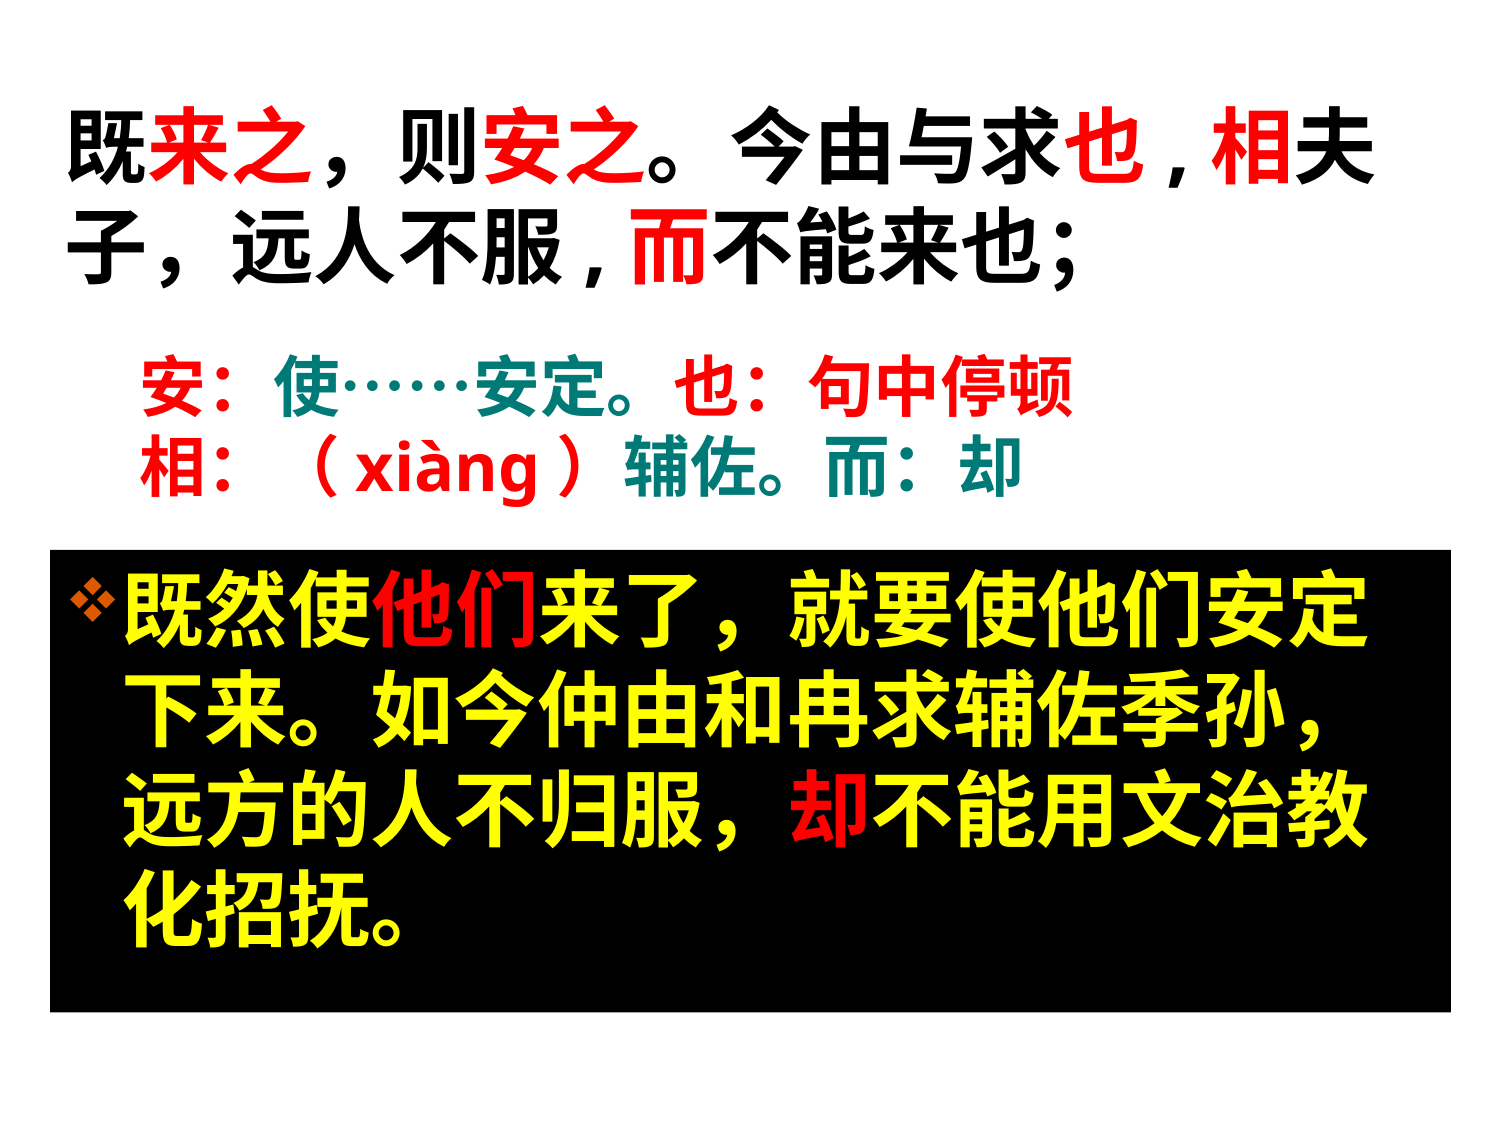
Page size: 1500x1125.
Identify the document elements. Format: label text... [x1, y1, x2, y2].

title 既来之，则安之。今由与求也,相夫子，远人不服,而不能来也； [49, 99, 1451, 288]
list 既然使他们来了，就要使他们安定下来。如今仲由和冉求辅佐季孙，远方的人不归服，却不能用文治教化招抚。 [49, 549, 1452, 1013]
text_box 安：使……安定。也：句中停顿 相：（xiàng）辅佐。而：却 [124, 337, 1193, 513]
